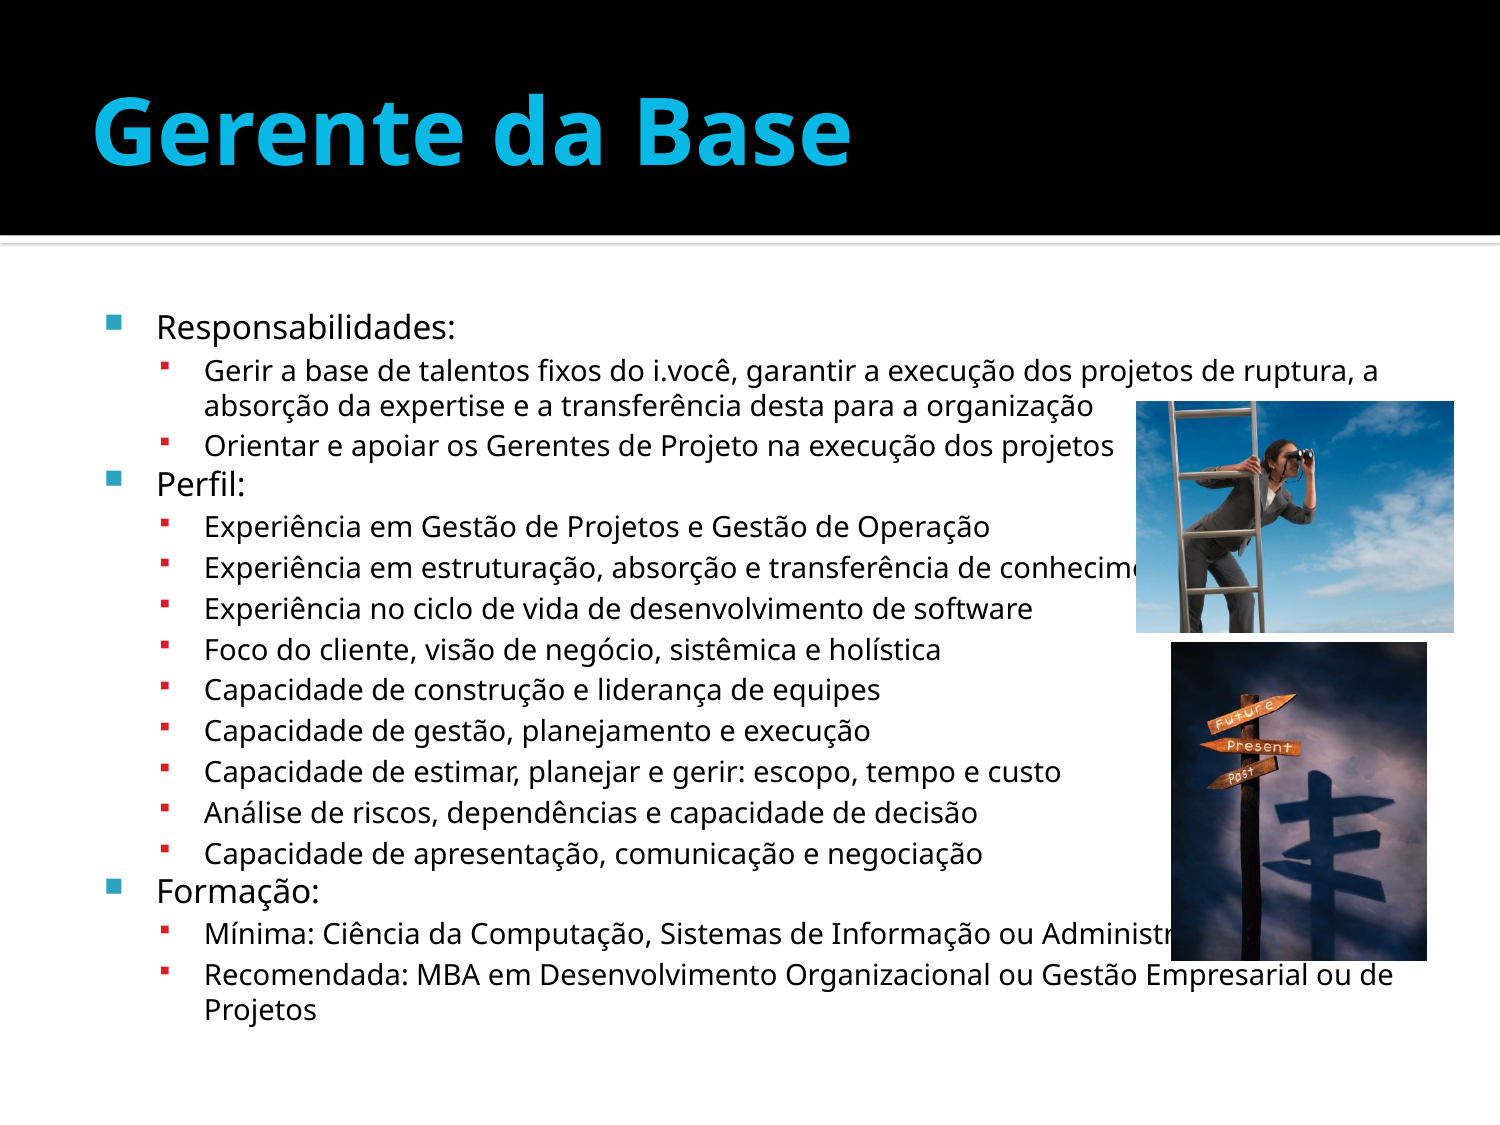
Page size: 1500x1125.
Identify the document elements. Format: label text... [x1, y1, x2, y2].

picture [1449, 436, 1454, 444]
title Gerente da Base [75, 25, 1425, 231]
picture [1171, 642, 1427, 961]
picture [1136, 401, 1148, 418]
list Responsabilidades: Gerir a base de talentos fixos do i.você, garantir a execução dos projetos de ruptura, a absorção da expertise e a transferência desta para a organização Orientar e apoiar os Gerentes de Projeto na execução dos projetos Perfil: Experiência em Gestão de Projetos e Gestão de Operação Experiência em estruturação, absorção e transferência de conhecimento Experiência no ciclo de vida de desenvolvimento de software Foco do cliente, visão de negócio, sistêmica e holística Capacidade de construção e liderança de equipes Capacidade de gestão, planejamento e execução Capacidade de estimar, planejar e gerir: escopo, tempo e custo Análise de riscos, dependências e capacidade de decisão Capacidade de apresentação, comunicação e negociação Formação: Mínima: Ciência da Computação, Sistemas de Informação ou Administração Recomendada: MBA em Desenvolvimento Organizacional ou Gestão Empresarial ou de Projetos [75, 291, 1425, 1050]
picture [1136, 401, 1454, 633]
